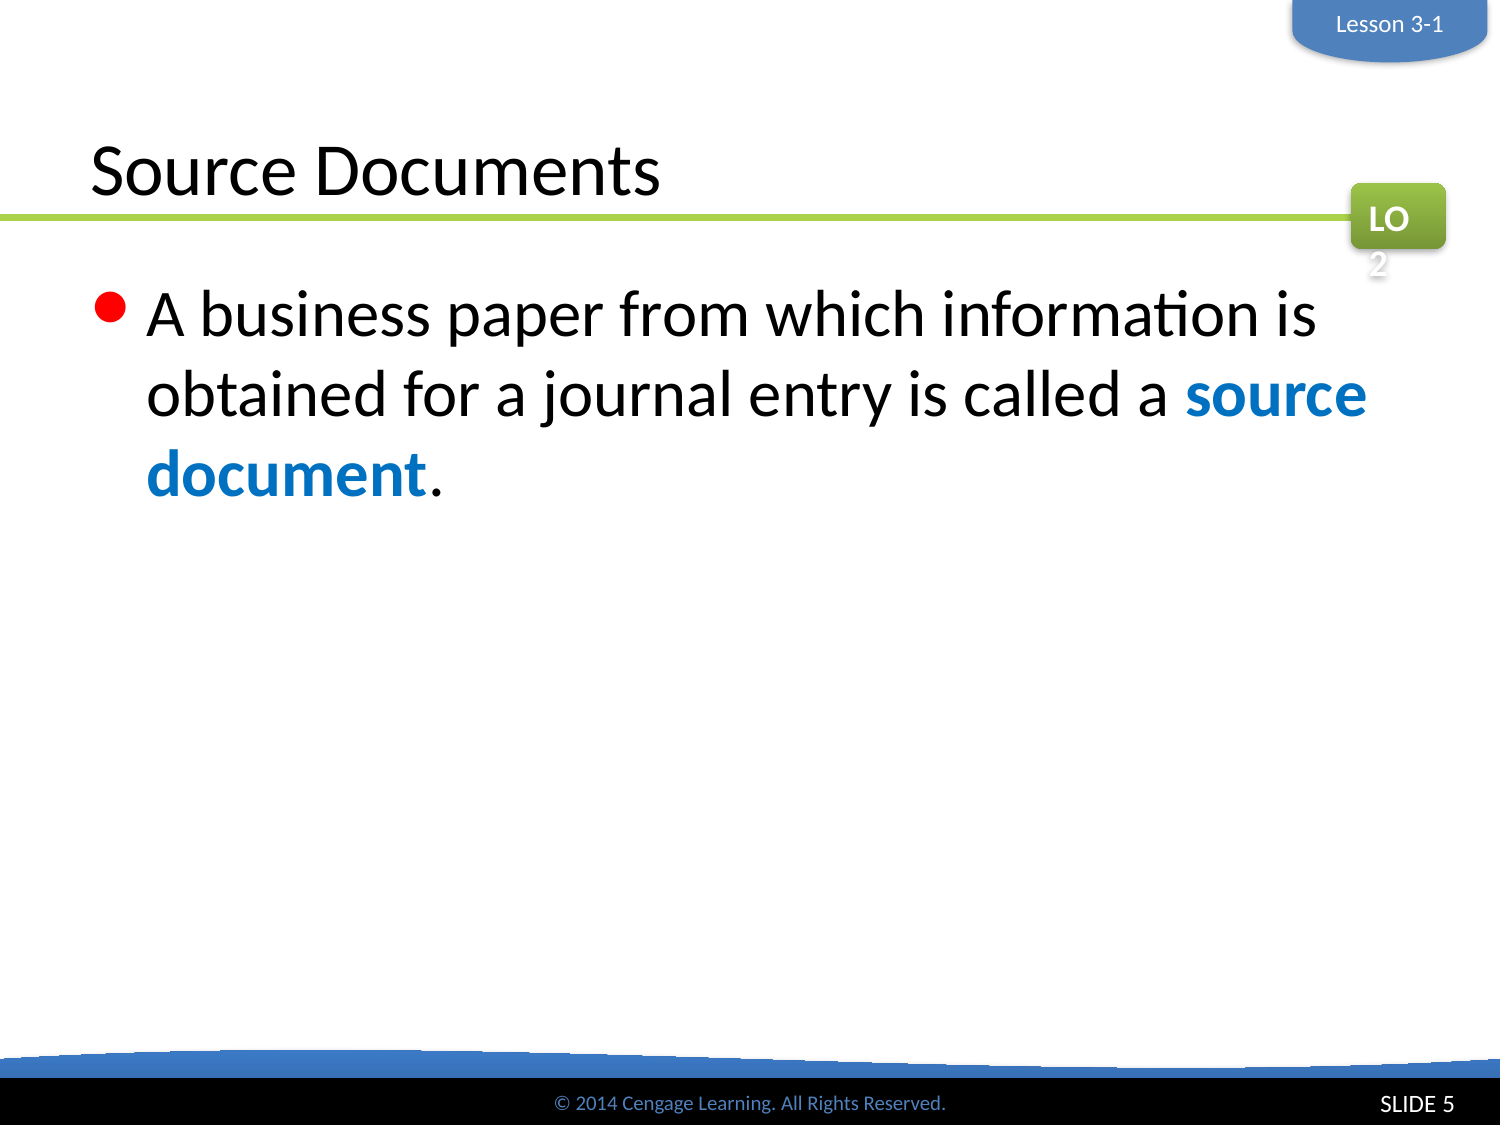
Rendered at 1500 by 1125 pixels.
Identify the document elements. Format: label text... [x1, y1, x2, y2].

title Source Documents [75, 29, 1350, 218]
text_box LO2 [1350, 183, 1446, 250]
list A business paper from which information is obtained for a journal entry is called a source document. [75, 262, 1425, 1005]
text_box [1292, 0, 1488, 63]
slide_number SLIDE 5 [1170, 1080, 1470, 1125]
